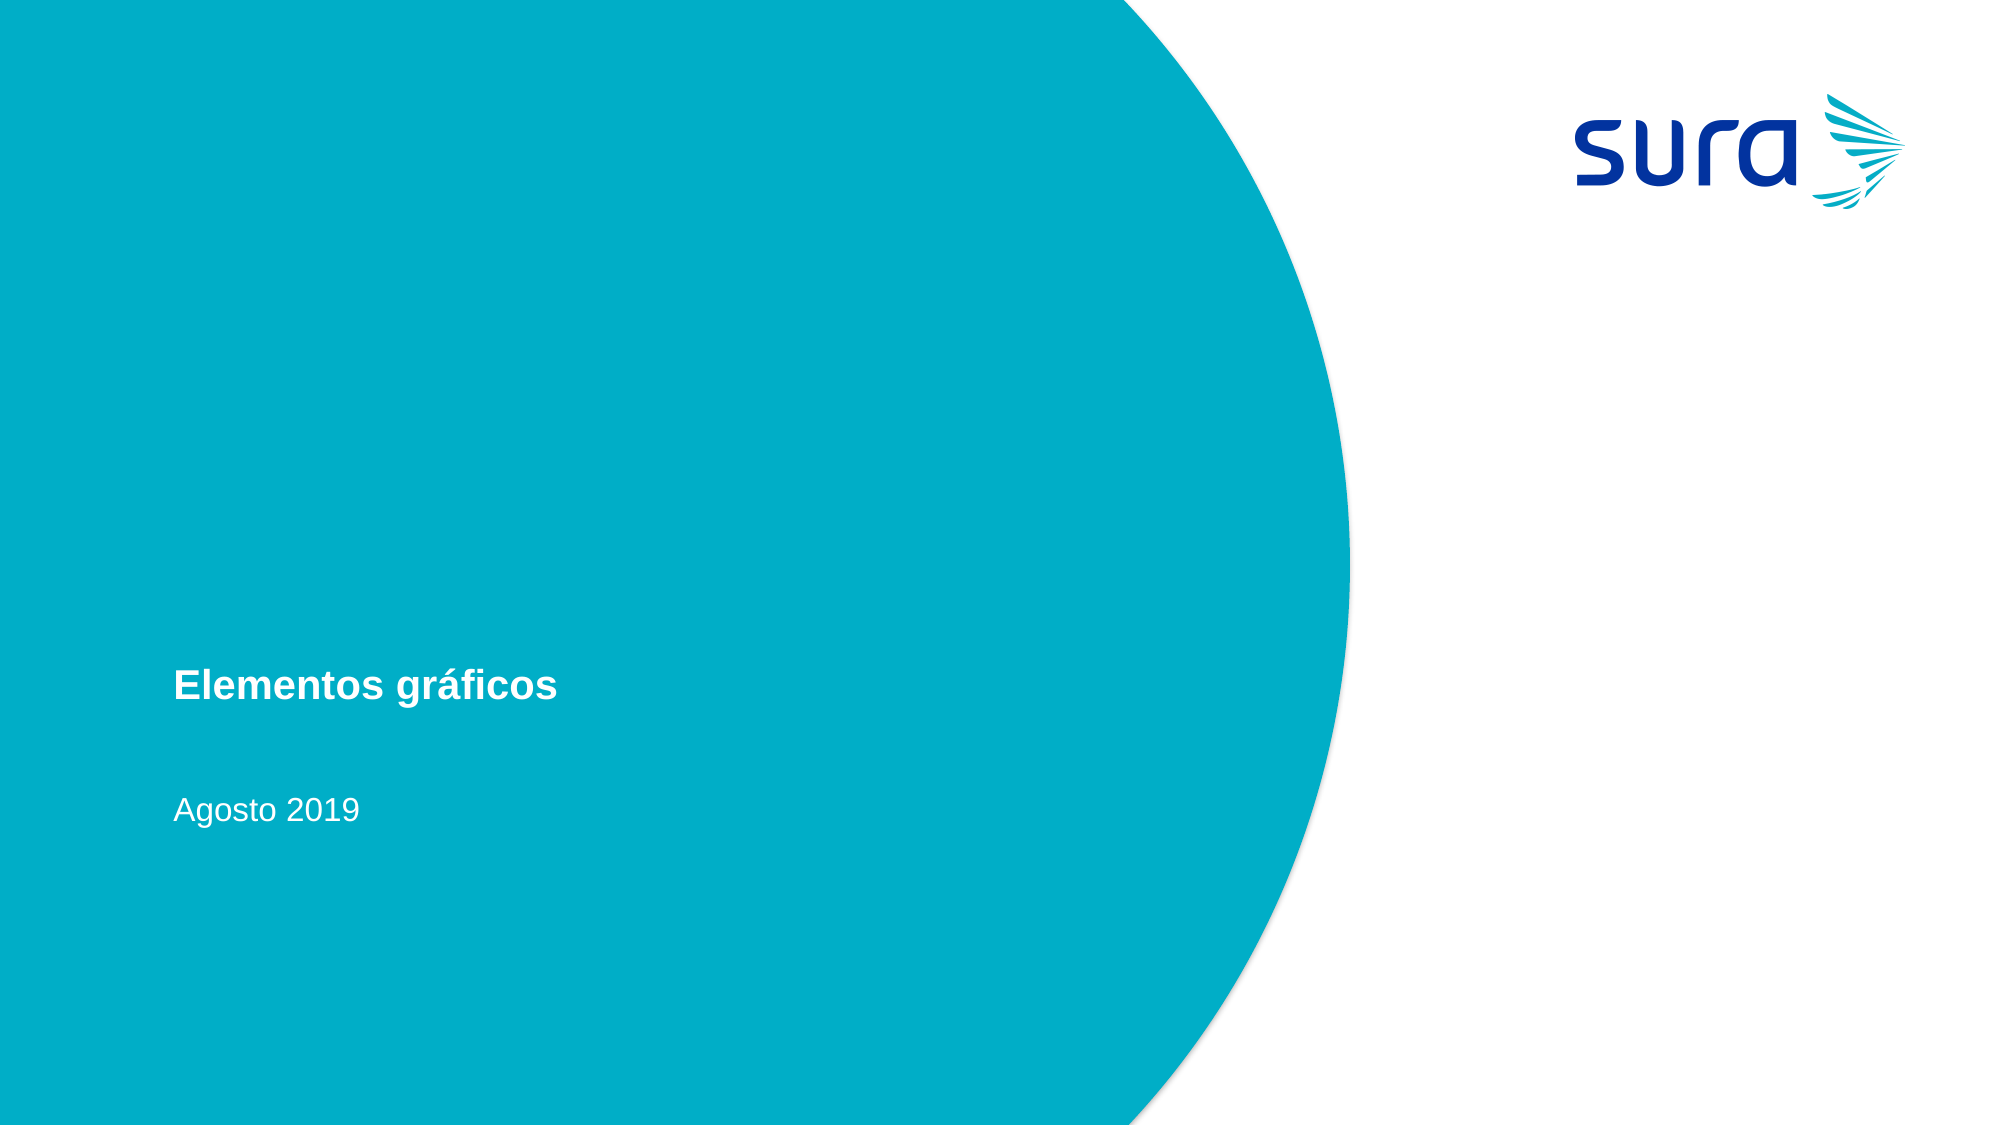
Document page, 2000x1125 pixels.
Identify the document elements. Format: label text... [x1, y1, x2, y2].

subtitle Agosto 2019 [173, 787, 1205, 850]
title Elementos gráficos [173, 638, 1205, 759]
picture [1573, 93, 1906, 210]
